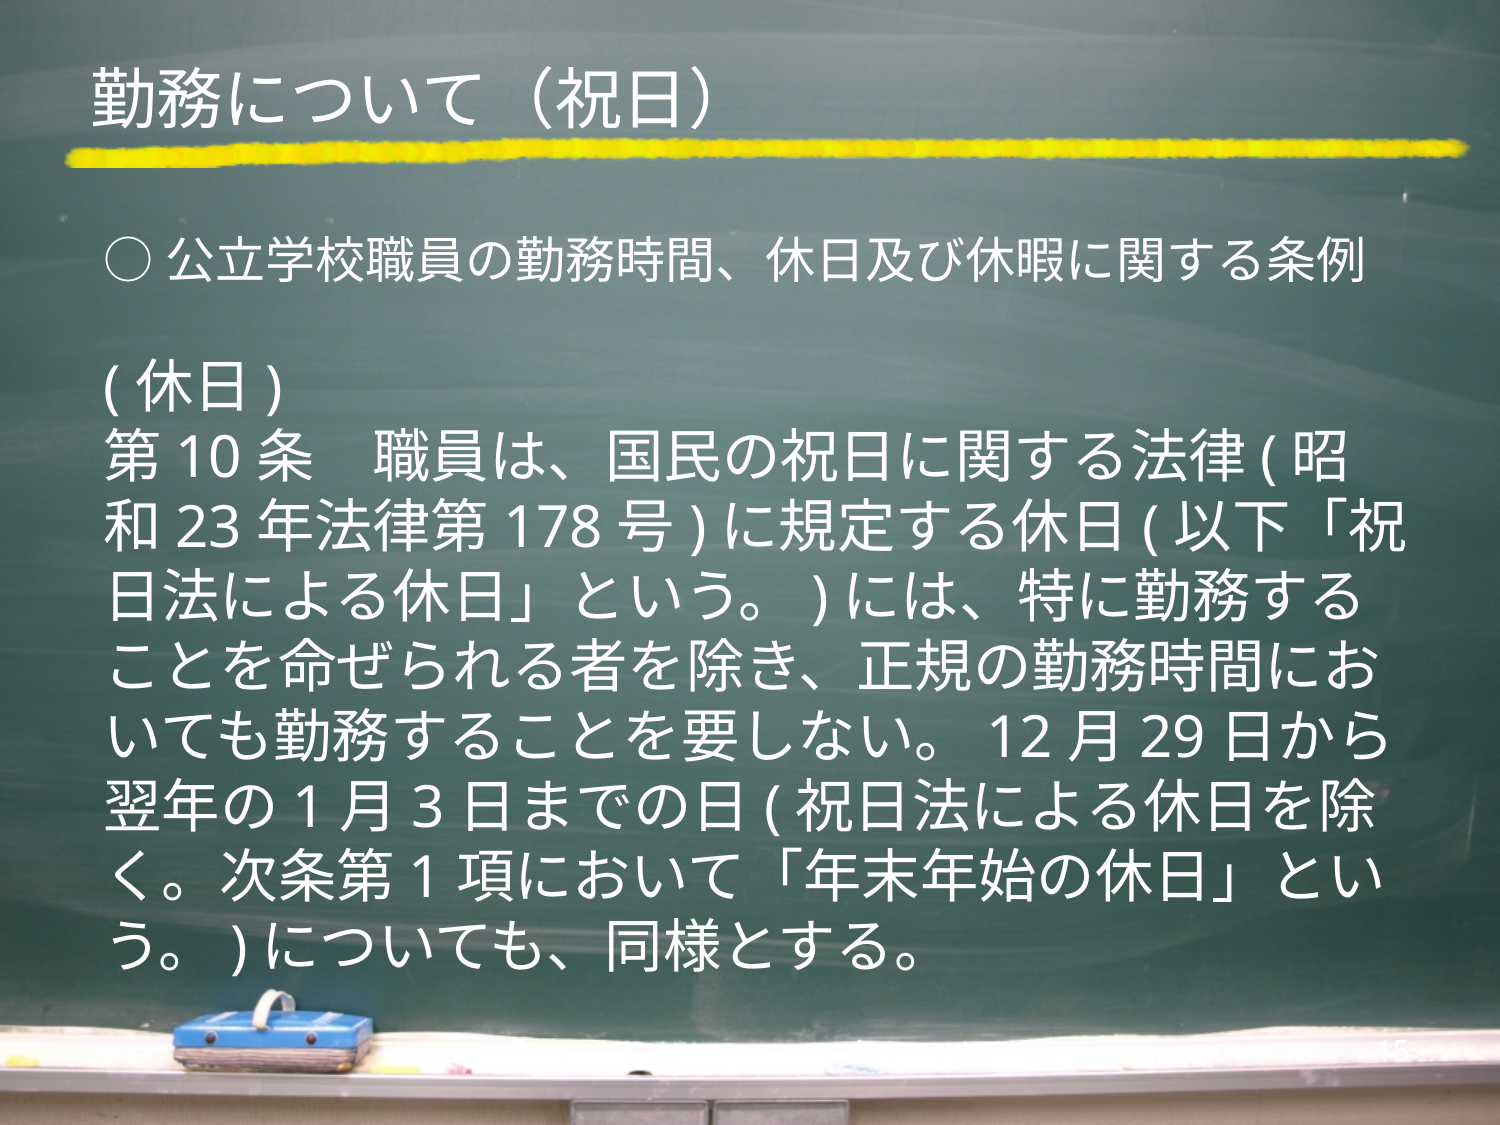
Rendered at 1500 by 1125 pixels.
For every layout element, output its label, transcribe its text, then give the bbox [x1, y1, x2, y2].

text_box ○公立学校職員の勤務時間、休日及び休暇に関する条例 (休日) 第10条 職員は、国民の祝日に関する法律(昭和23年法律第178号)に規定する休日(以下「祝日法による休日」という。)には、特に勤務することを命ぜられる者を除き、正規の勤務時間においても勤務することを要しない。12月29日から翌年の1月3日までの日(祝日法による休日を除く。次条第1項において「年末年始の休日」という。)についても、同様とする。 [88, 255, 1424, 953]
slide_number 15 [1074, 1024, 1425, 1103]
title 勤務について（祝日） [75, 45, 1425, 149]
picture [0, 0, 1500, 1125]
